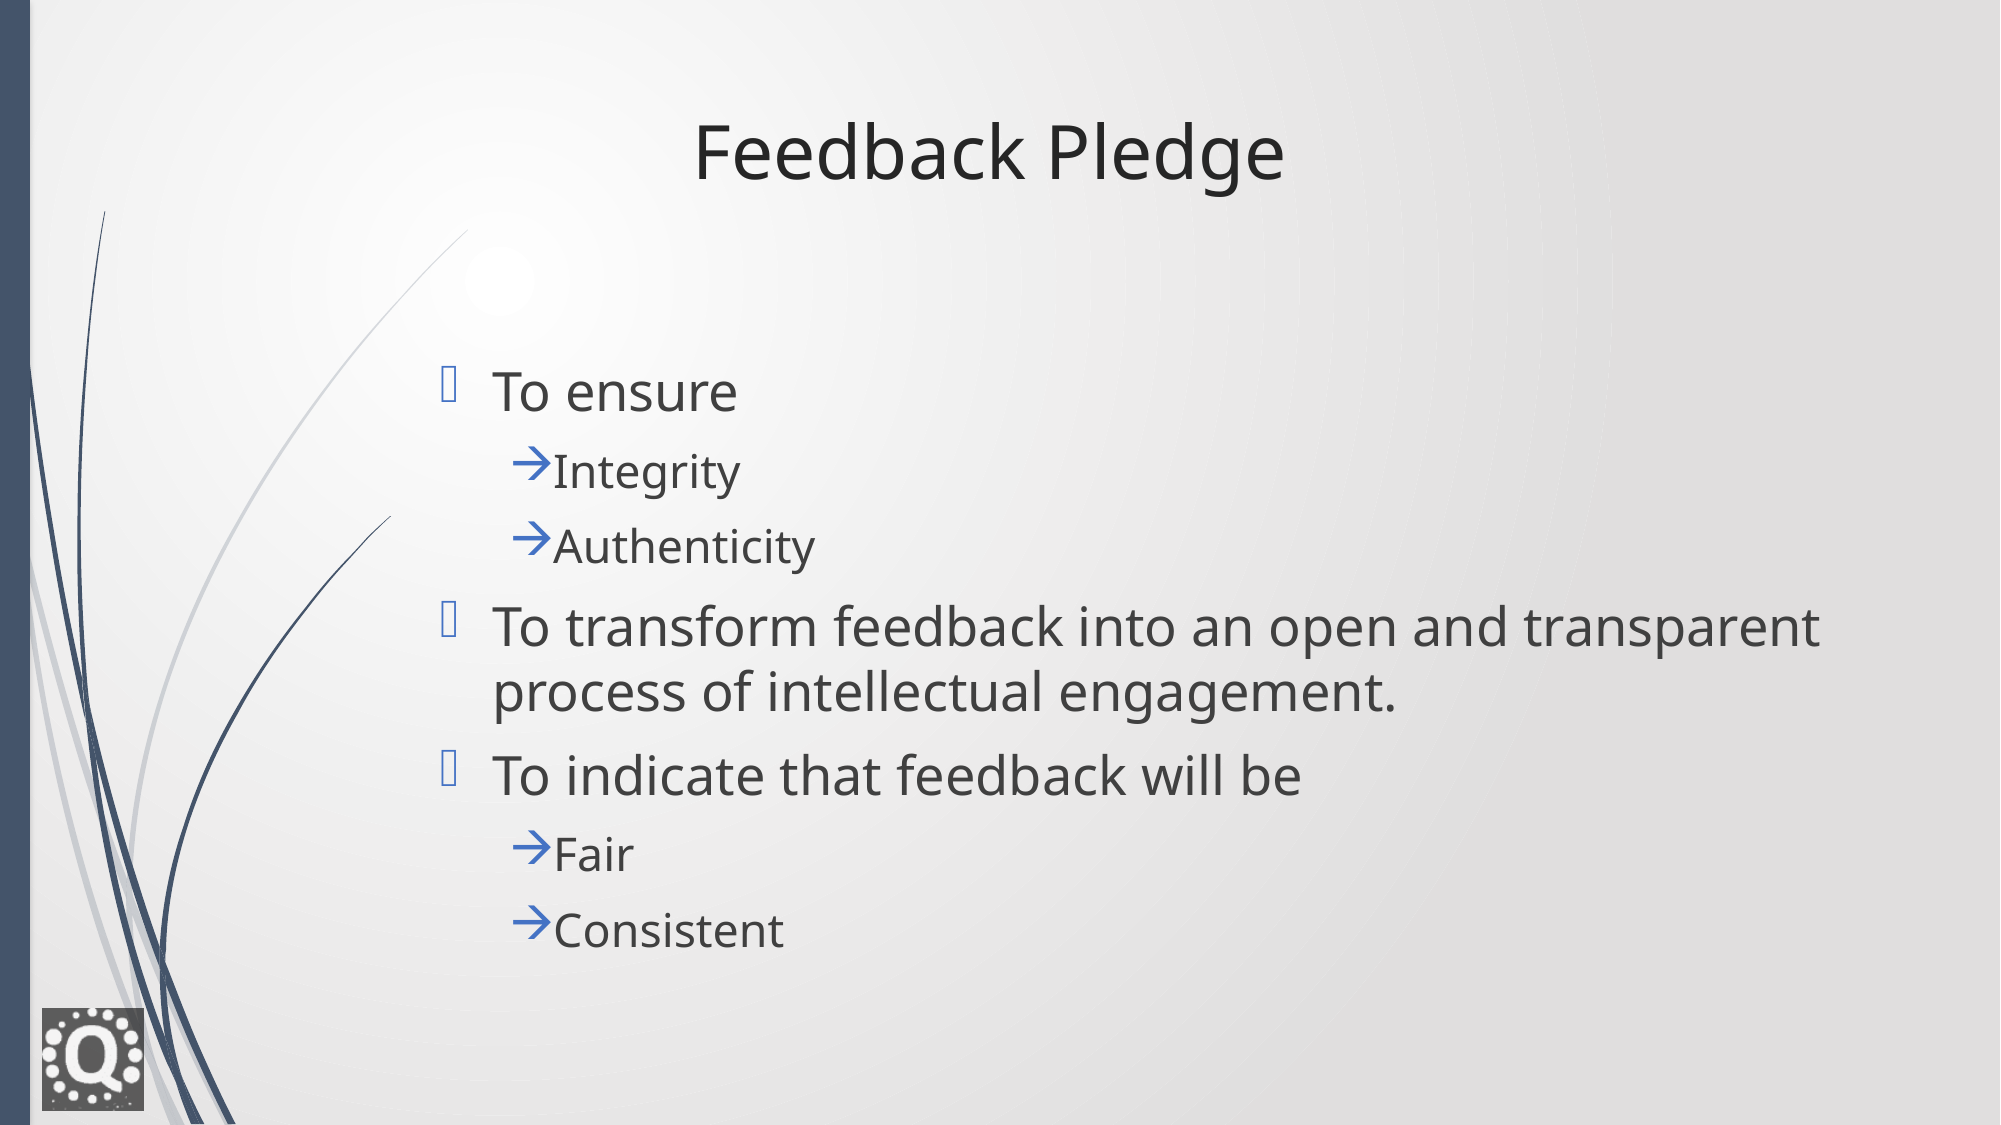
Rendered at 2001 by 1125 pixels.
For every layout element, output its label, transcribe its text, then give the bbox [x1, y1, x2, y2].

list To ensure Integrity Authenticity To transform feedback into an open and transparent process of intellectual engagement. To indicate that feedback will be Fair Consistent [424, 350, 1888, 970]
title Feedback Pledge [269, 96, 1731, 307]
picture [42, 1008, 144, 1111]
